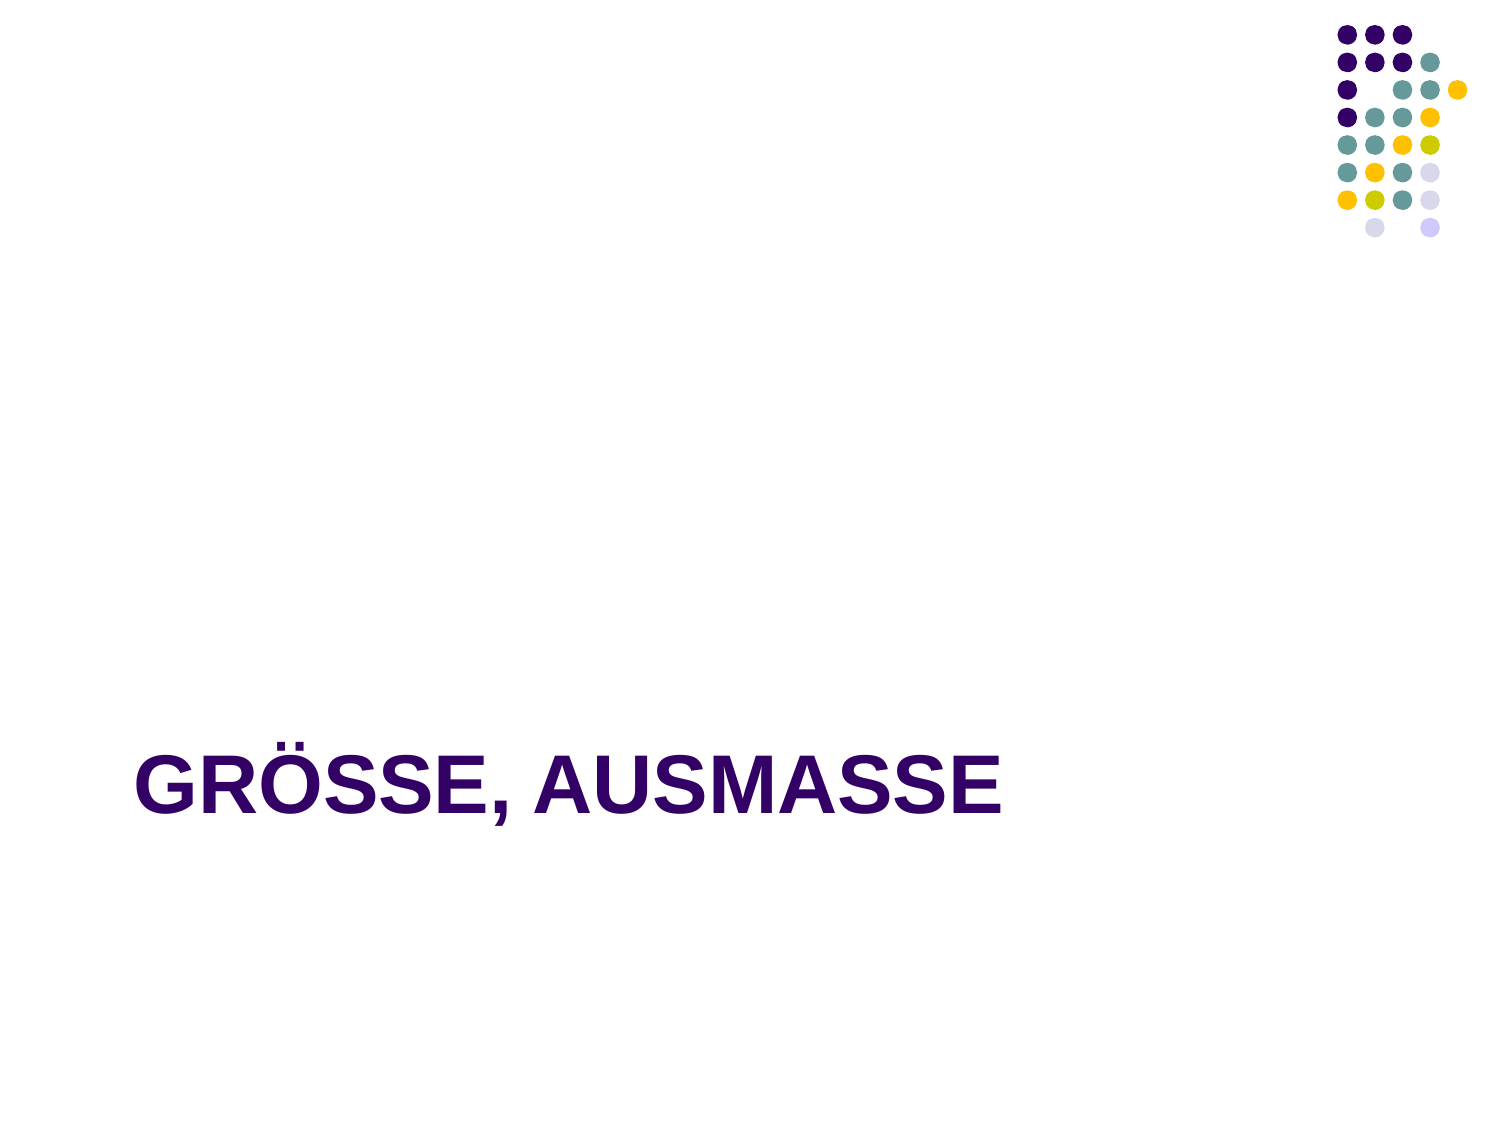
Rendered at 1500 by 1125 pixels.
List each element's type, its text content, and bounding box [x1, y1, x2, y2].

title GröSSe, AUSMASSE [118, 722, 1394, 947]
